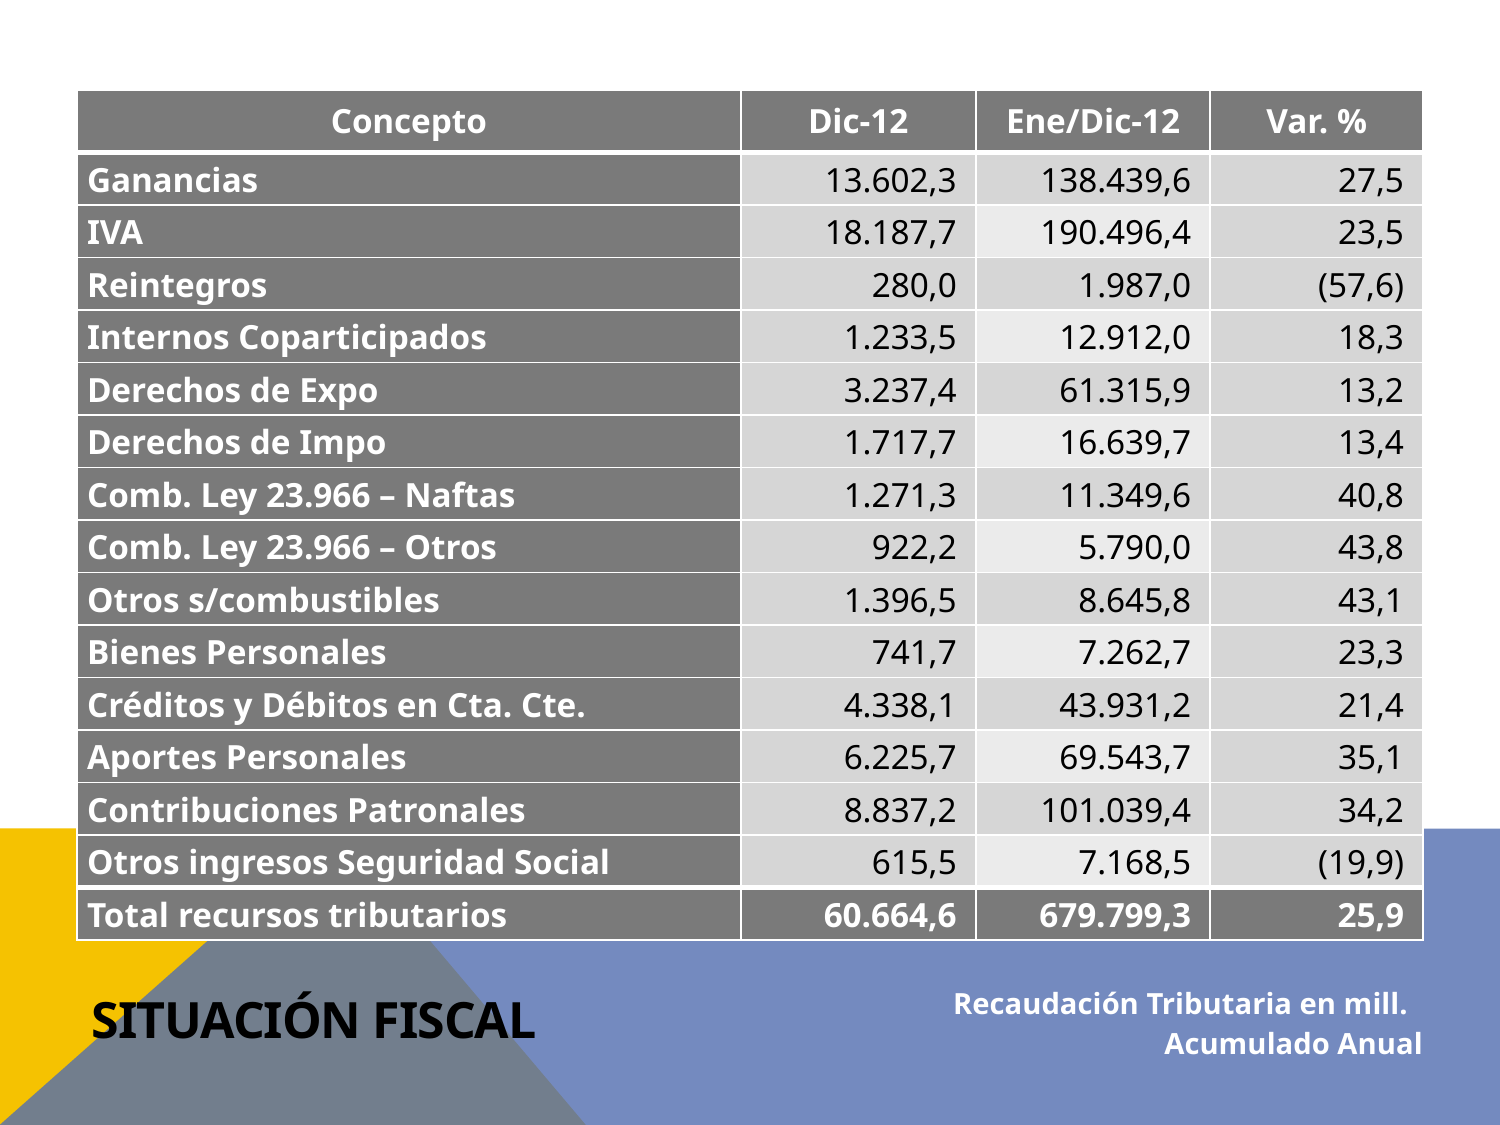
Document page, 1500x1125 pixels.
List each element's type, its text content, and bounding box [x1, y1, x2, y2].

table_cell 190.496,4 [977, 206, 1209, 257]
table_cell (19,9) [1211, 836, 1422, 885]
table_cell 18,3 [1211, 311, 1422, 362]
table_cell Otros s/combustibles [78, 573, 740, 624]
table_cell 43,1 [1211, 573, 1422, 624]
table_cell 8.837,2 [742, 783, 975, 834]
table_cell 7.168,5 [977, 836, 1209, 885]
table_header Ene/Dic-12 [977, 91, 1209, 150]
table_cell Derechos de Impo [78, 416, 740, 467]
table_cell Total recursos tributarios [78, 890, 740, 939]
table_cell 679.799,3 [977, 890, 1209, 939]
table_cell 1.396,5 [742, 573, 975, 624]
table_cell 5.790,0 [977, 521, 1209, 572]
table_cell IVA [78, 206, 740, 257]
text_box Recaudación Tributaria en mill. Acumulado Anual [808, 975, 1438, 1071]
table_cell 3.237,4 [742, 363, 975, 414]
table_cell 12.912,0 [977, 311, 1209, 362]
table_cell 21,4 [1211, 678, 1422, 729]
table_cell 280,0 [742, 258, 975, 309]
table_cell 40,8 [1211, 468, 1422, 519]
table_cell 16.639,7 [977, 416, 1209, 467]
table_header Dic-12 [742, 91, 975, 150]
table_cell Créditos y Débitos en Cta. Cte. [78, 678, 740, 729]
table_cell Aportes Personales [78, 731, 740, 782]
table_cell 23,3 [1211, 626, 1422, 677]
table_cell 11.349,6 [977, 468, 1209, 519]
table_cell 6.225,7 [742, 731, 975, 782]
table_cell 34,2 [1211, 783, 1422, 834]
table_header Concepto [78, 91, 740, 150]
table_cell 615,5 [742, 836, 975, 885]
table_cell Bienes Personales [78, 626, 740, 677]
table_cell 27,5 [1211, 155, 1422, 204]
table_cell 25,9 [1211, 890, 1422, 939]
table_cell 13.602,3 [742, 155, 975, 204]
table_cell 101.039,4 [977, 783, 1209, 834]
table_cell Comb. Ley 23.966 – Otros [78, 521, 740, 572]
table_cell 13,4 [1211, 416, 1422, 467]
table_cell 922,2 [742, 521, 975, 572]
table_cell 741,7 [742, 626, 975, 677]
table_cell 8.645,8 [977, 573, 1209, 624]
table_cell (57,6) [1211, 258, 1422, 309]
table_cell Comb. Ley 23.966 – Naftas [78, 468, 740, 519]
table_cell Derechos de Expo [78, 363, 740, 414]
table_cell 13,2 [1211, 363, 1422, 414]
table_cell 43,8 [1211, 521, 1422, 572]
table_cell 60.664,6 [742, 890, 975, 939]
table_cell Contribuciones Patronales [78, 783, 740, 834]
table_cell 138.439,6 [977, 155, 1209, 204]
table_cell 18.187,7 [742, 206, 975, 257]
table_cell Internos Coparticipados [78, 311, 740, 362]
table_cell 23,5 [1211, 206, 1422, 257]
table_cell Reintegros [78, 258, 740, 309]
table_cell 1.717,7 [742, 416, 975, 467]
table_cell 1.271,3 [742, 468, 975, 519]
table_cell 43.931,2 [977, 678, 1209, 729]
table_cell 69.543,7 [977, 731, 1209, 782]
table_cell Ganancias [78, 155, 740, 204]
title Situación Fiscal [76, 965, 750, 1071]
table_cell 7.262,7 [977, 626, 1209, 677]
table_cell 61.315,9 [977, 363, 1209, 414]
table_cell 35,1 [1211, 731, 1422, 782]
table_header Var. % [1211, 91, 1422, 150]
table_cell Otros ingresos Seguridad Social [78, 836, 740, 885]
table_cell 4.338,1 [742, 678, 975, 729]
table_cell 1.233,5 [742, 311, 975, 362]
table_cell 1.987,0 [977, 258, 1209, 309]
